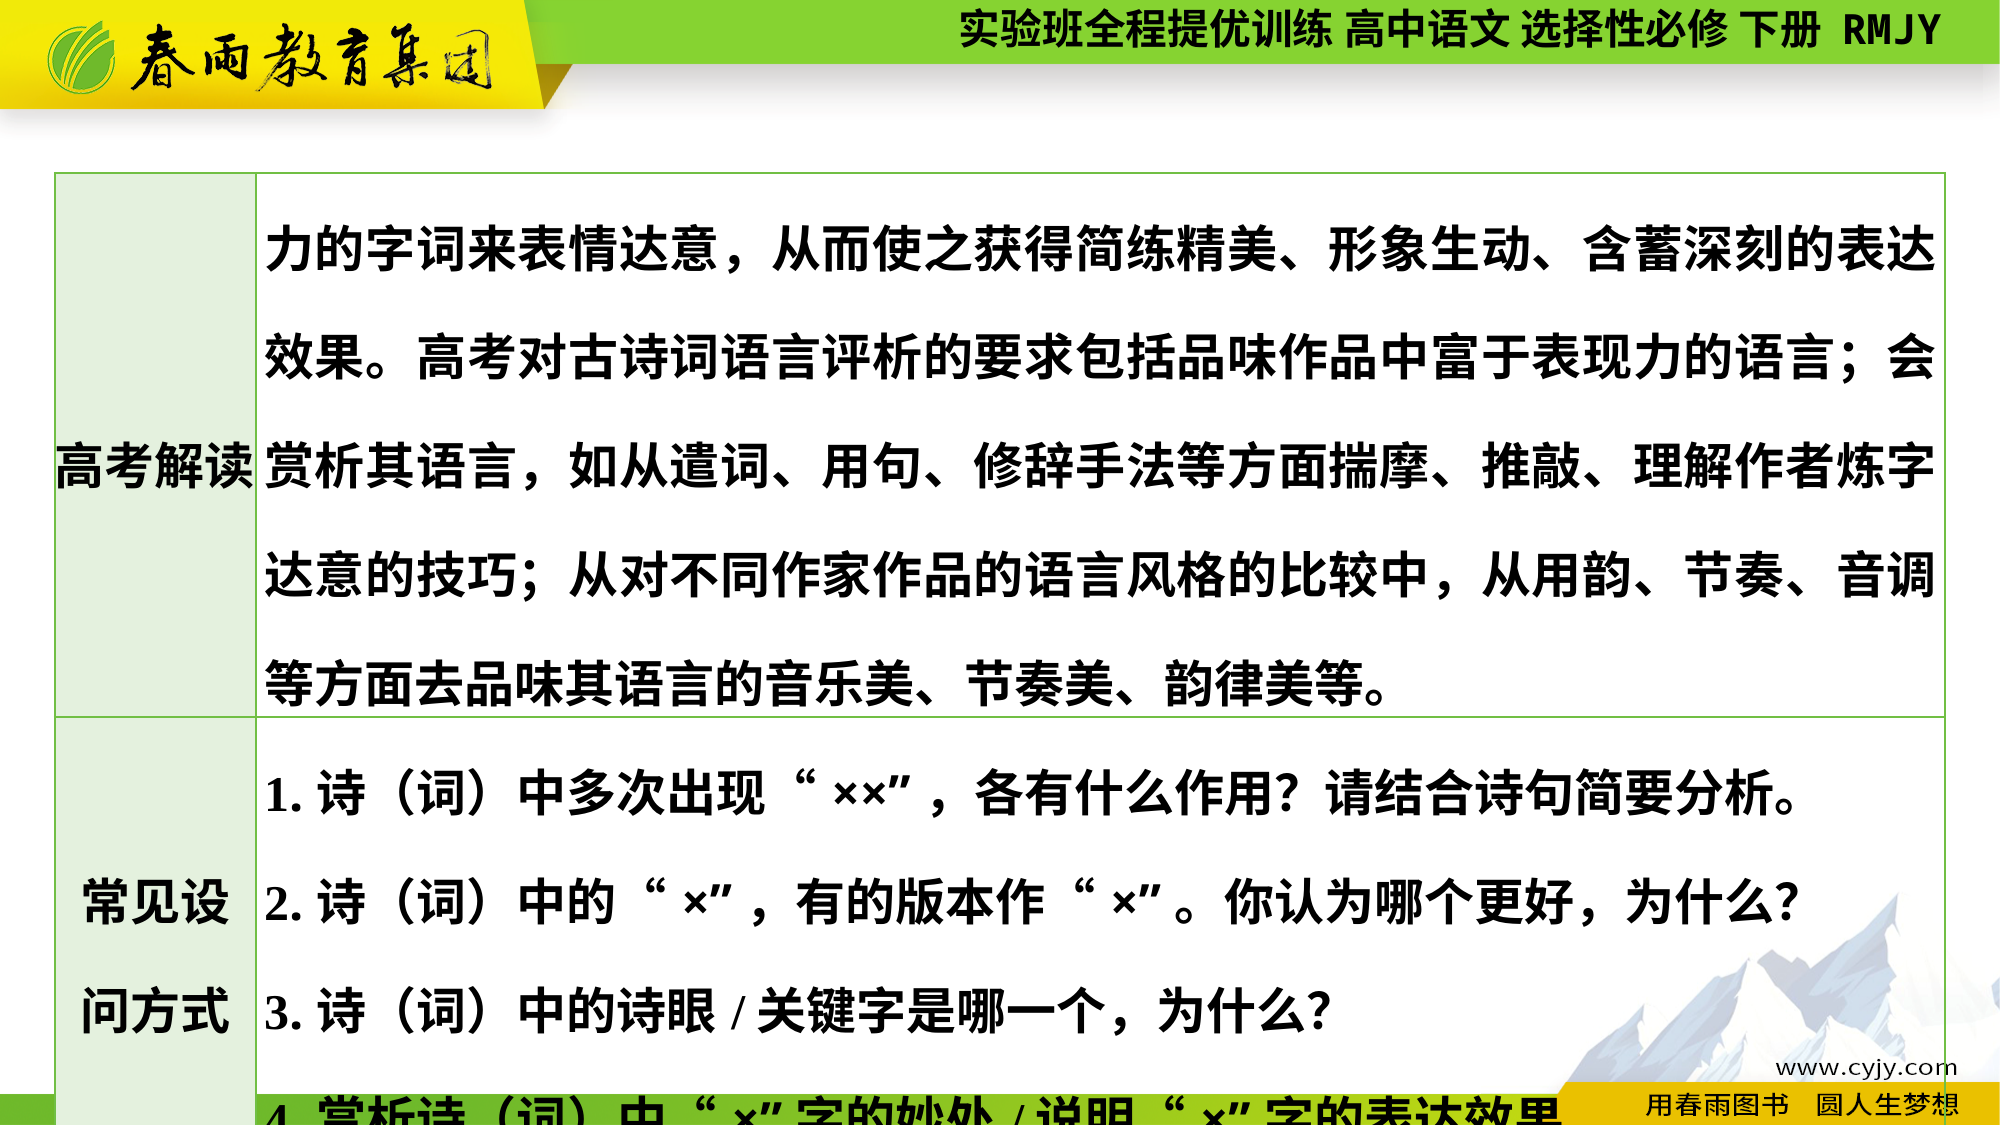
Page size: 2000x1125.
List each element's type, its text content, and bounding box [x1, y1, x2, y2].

table_header 力的字词来表情达意，从而使之获得简练精美、形象生动、含蓄深刻的表达效果。高考对古诗词语言评析的要求包括品味作品中富于表现力的语言；会赏析其语言，如从遣词、用句、修辞手法等方面揣摩、推敲、理解作者炼字达意的技巧；从对不同作家作品的语言风格的比较中，从用韵、节奏、音调等方面去品味其语言的音乐美、节奏美、韵律美等。 [257, 174, 1944, 716]
picture [0, 0, 2000, 1125]
table_header 高考解读 [56, 174, 255, 716]
table_cell 1.诗（词）中多次出现“××”，各有什么作用？请结合诗句简要分析。 2.诗（词）中的“×”，有的版本作“×”。你认为哪个更好，为什么？ 3.诗（词）中的诗眼/关键字是哪一个，为什么？ 4.赏析诗（词）中“×”字的妙处/说明“×”字的表达效果。 [257, 718, 1944, 1125]
table_cell 常见设 问方式 [56, 718, 255, 1125]
